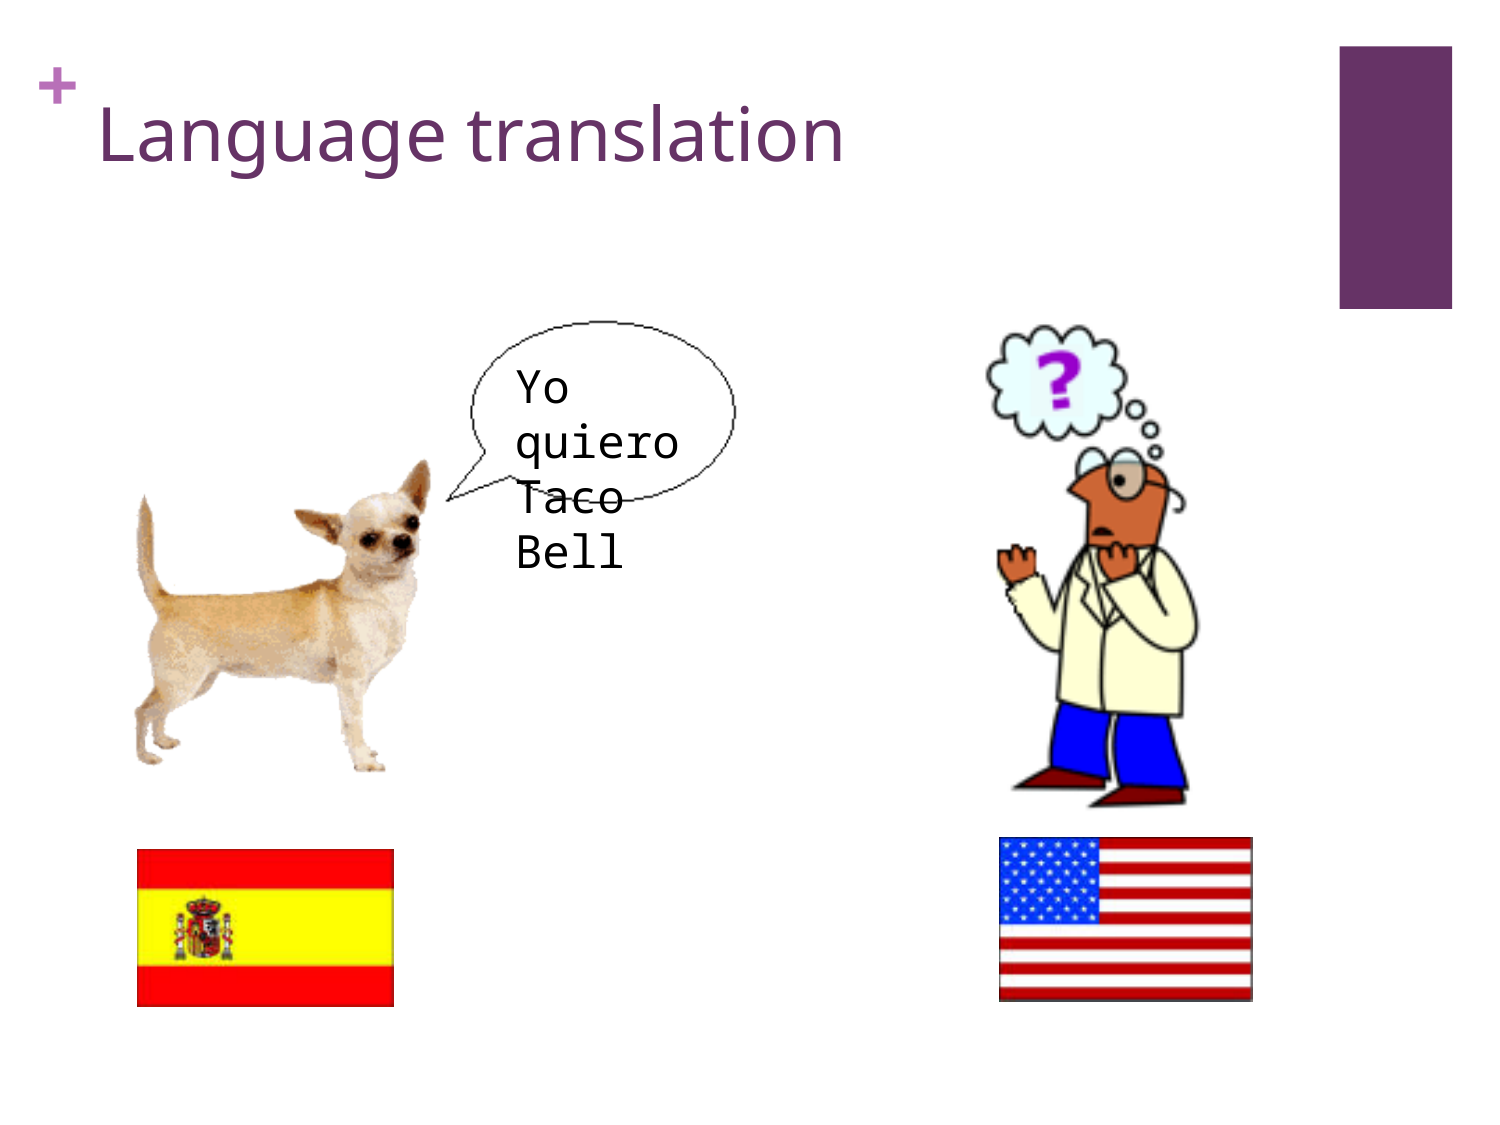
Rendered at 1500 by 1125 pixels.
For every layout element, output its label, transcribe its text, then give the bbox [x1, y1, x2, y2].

text_box Yo quiero Taco Bell [500, 530, 750, 585]
picture [999, 836, 1253, 1003]
picture [936, 311, 1216, 826]
picture [111, 449, 451, 788]
picture [436, 311, 757, 520]
picture [136, 849, 395, 1007]
title Language translation [81, 79, 1322, 263]
